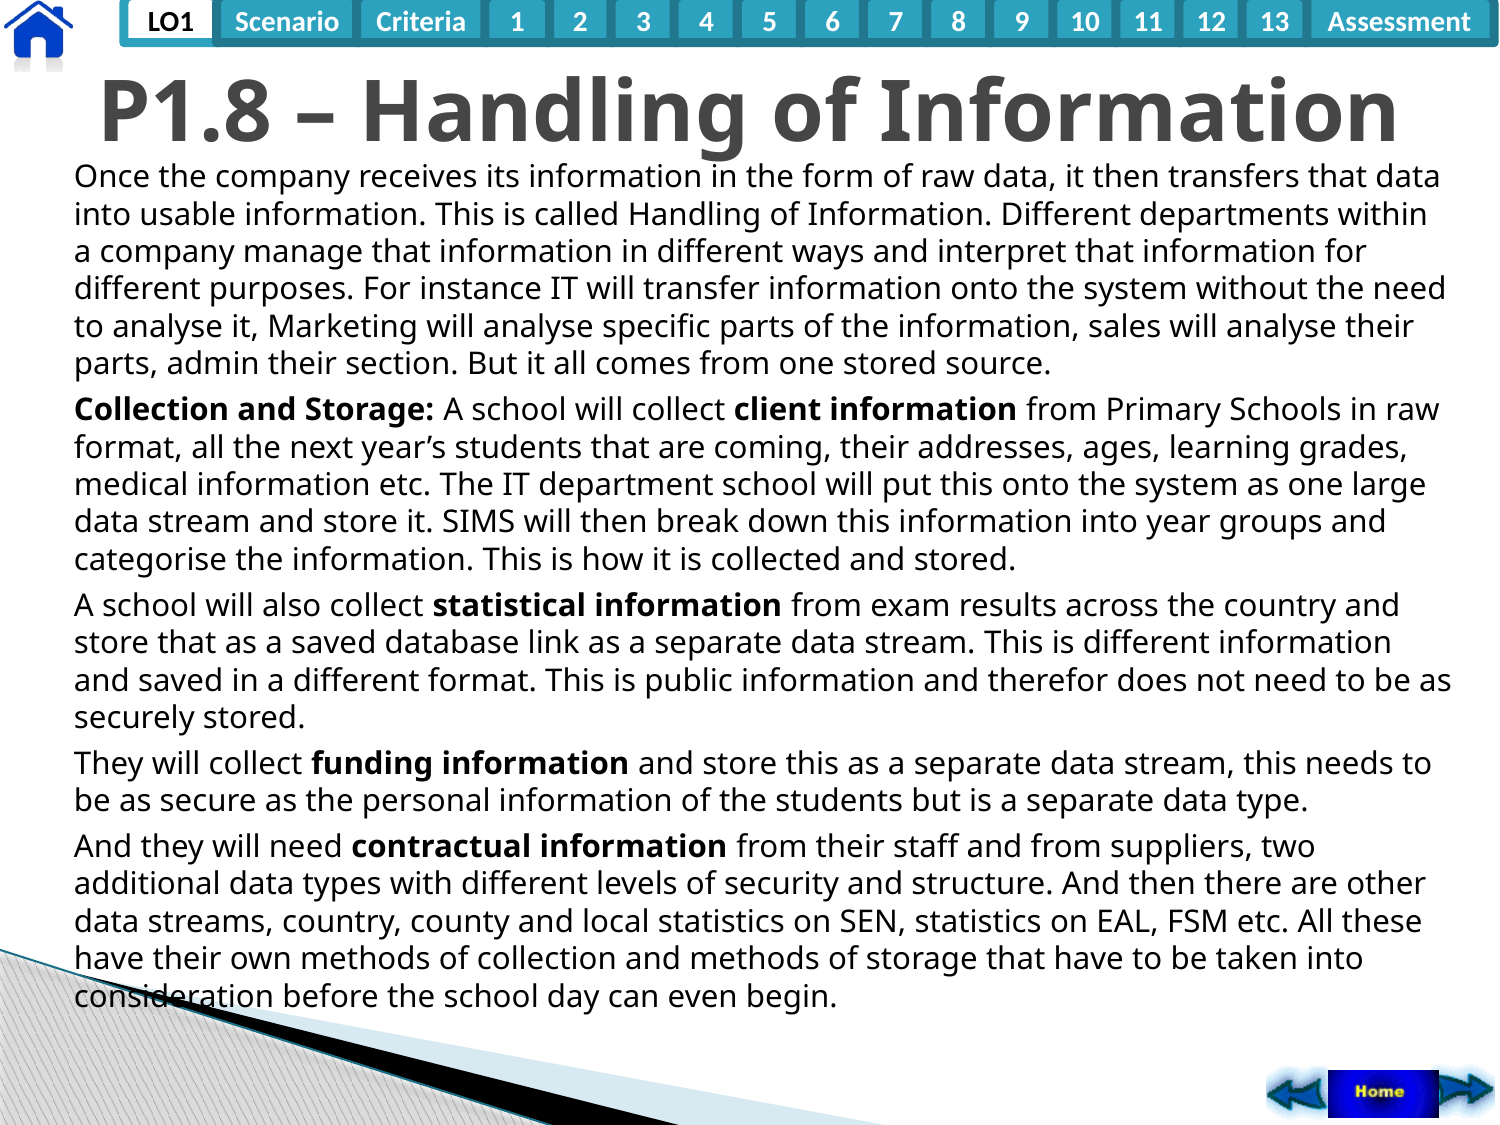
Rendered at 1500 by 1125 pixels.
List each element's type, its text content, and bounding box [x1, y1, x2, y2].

list Once the company receives its information in the form of raw data, it then transfers that data into usable information. This is called Handling of Information. Different departments within a company manage that information in different ways and interpret that information for different purposes. For instance IT will transfer information onto the system without the need to analyse it, Marketing will analyse specific parts of the information, sales will analyse their parts, admin their section. But it all comes from one stored source. Collection and Storage: A school will collect client information from Primary Schools in raw format, all the next year’s students that are coming, their addresses, ages, learning grades, medical information etc. The IT department school will put this onto the system as one large data stream and store it. SIMS will then break down this information into year groups and categorise the information. This is how it is collected and stored. A school will also collect statistical information from exam results across the country and store that as a saved database link as a separate data stream. This is different information and saved in a different format. This is public information and therefor does not need to be as securely stored. They will collect funding information and store this as a separate data stream, this needs to be as secure as the personal information of the students but is a separate data type. And they will need contractual information from their staff and from suppliers, two additional data types with different levels of security and structure. And then there are other data streams, country, county and local statistics on SEN, statistics on EAL, FSM etc. All these have their own methods of collection and methods of storage that have to be taken into consideration before the school day can even begin. [41, 149, 1471, 1071]
picture [1266, 1055, 1495, 1125]
title P1.8 – Handling of Information [75, 19, 1425, 159]
picture [0, 0, 77, 91]
